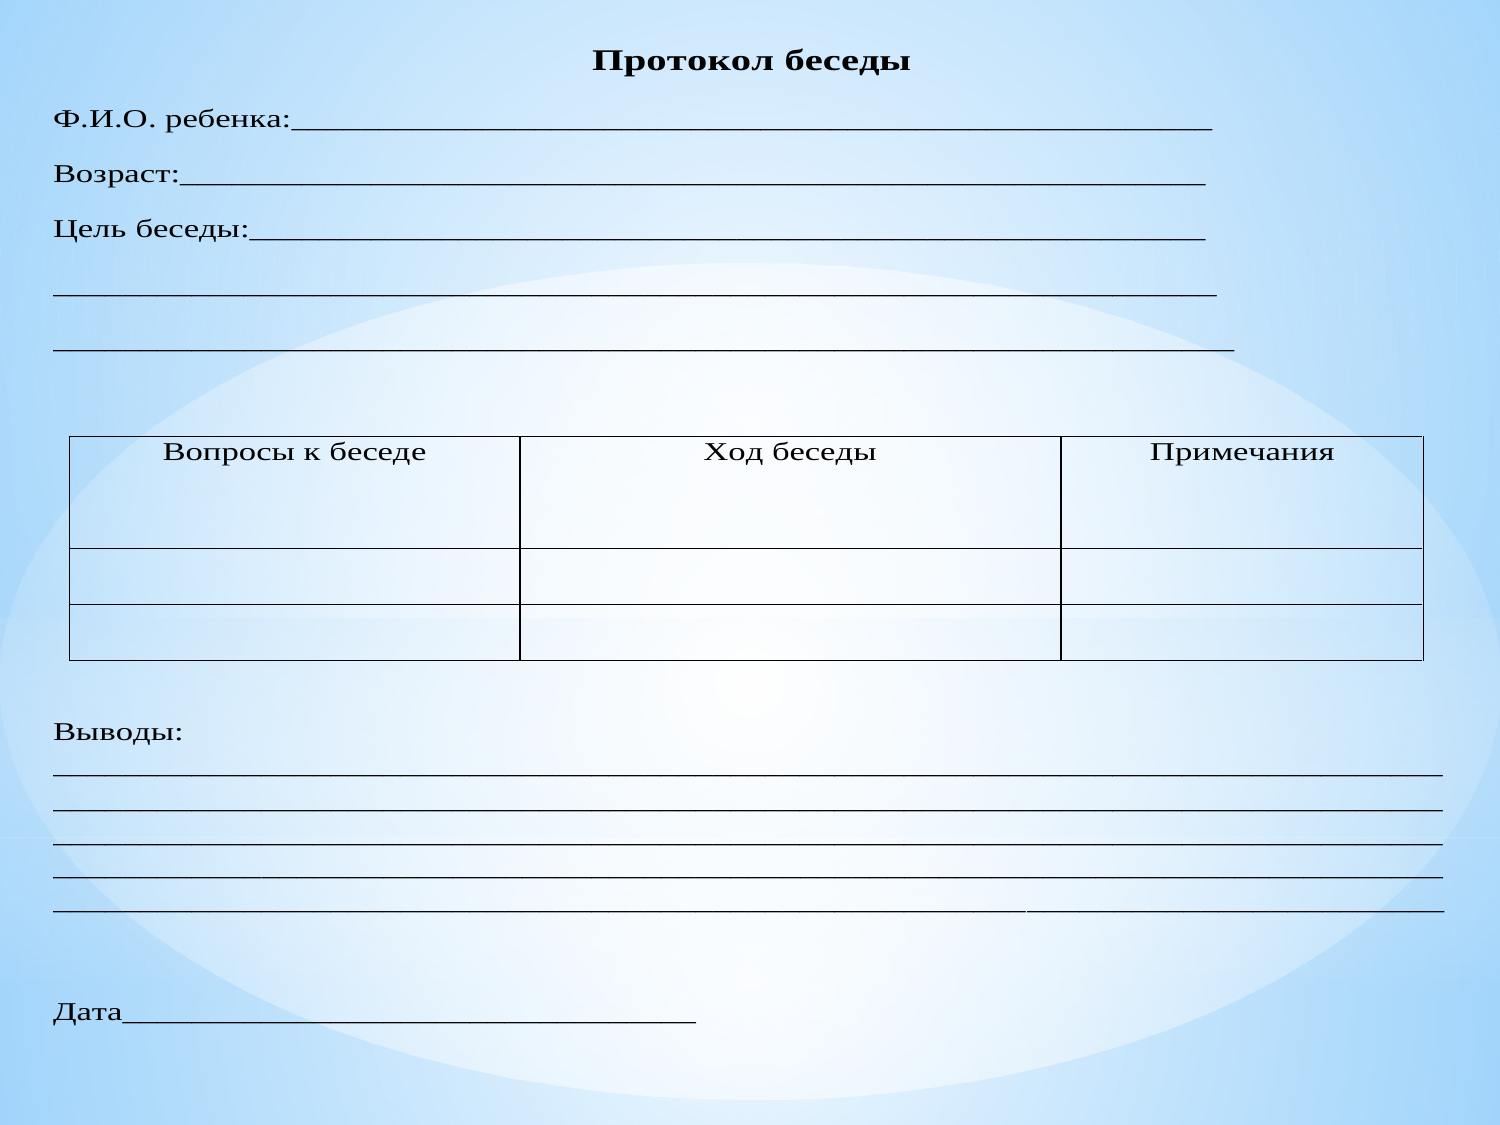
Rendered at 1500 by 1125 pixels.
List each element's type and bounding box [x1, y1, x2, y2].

picture [52, 42, 1448, 1055]
